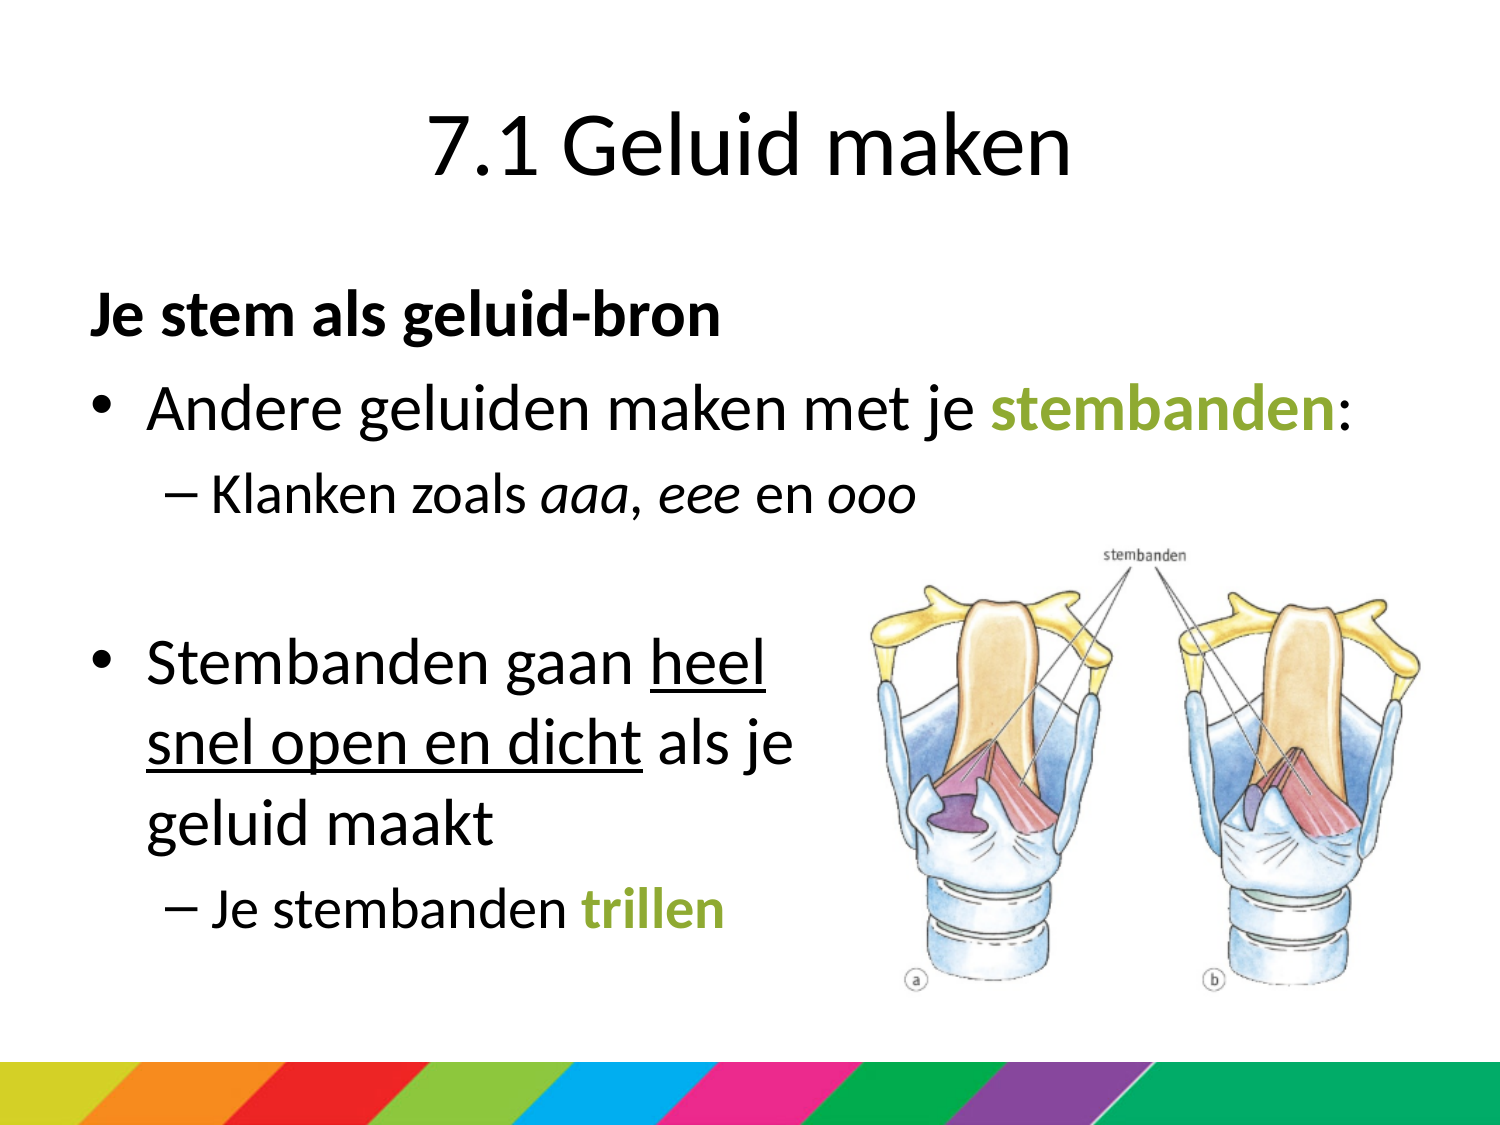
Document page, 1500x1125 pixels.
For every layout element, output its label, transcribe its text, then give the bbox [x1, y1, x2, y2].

picture [0, 1062, 574, 1125]
title 7.1 Geluid maken [75, 45, 1425, 233]
picture [867, 536, 1426, 1006]
list Je stem als geluid-bron Andere geluiden maken met je stembanden: Klanken zoals aaa, eee en ooo Stembanden gaan heel snel open en dicht als je geluid maakt Je stembanden trillen [75, 262, 1425, 1005]
picture [656, 1062, 1500, 1125]
